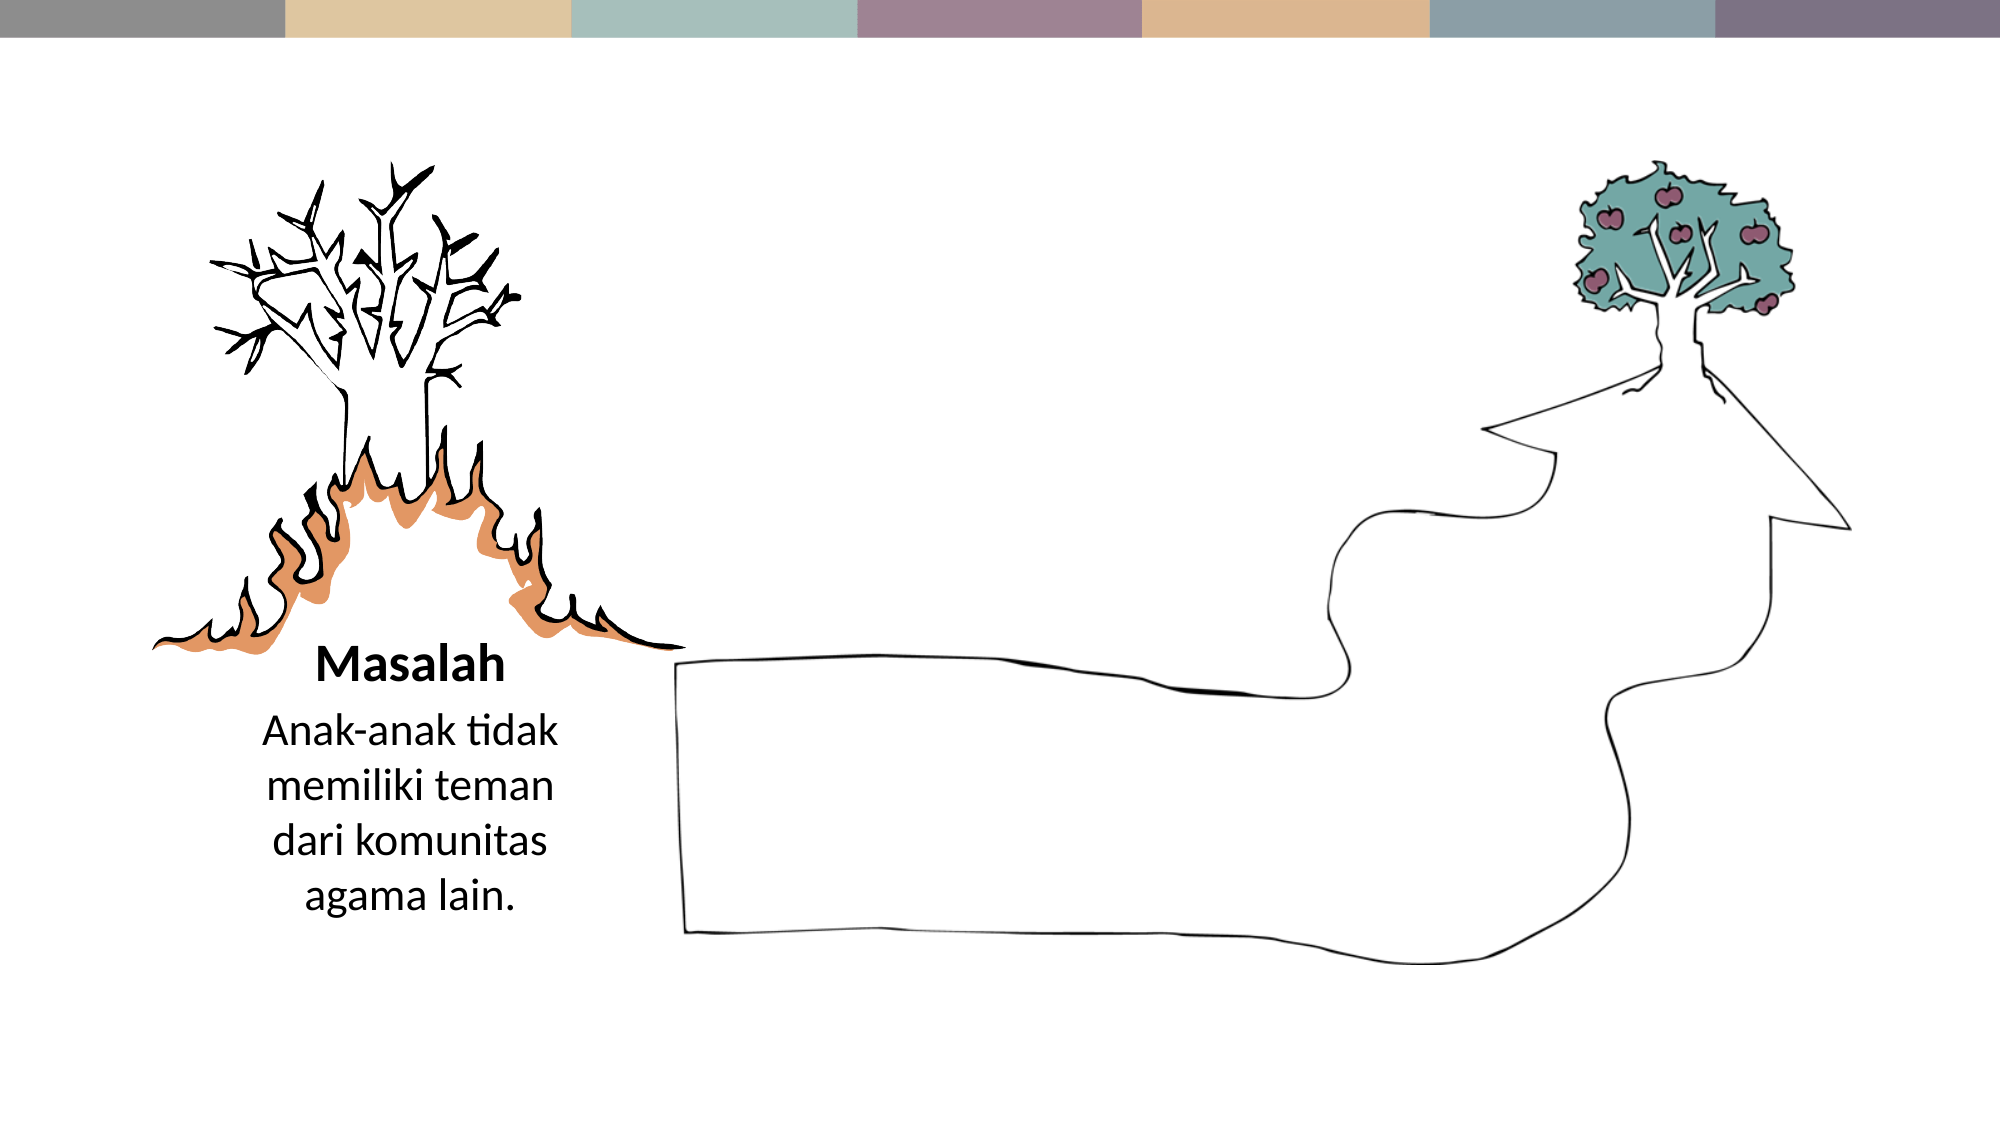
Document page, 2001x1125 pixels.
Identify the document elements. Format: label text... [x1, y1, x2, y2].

text_box Anak-anak tidak memiliki teman dari komunitas agama lain. [212, 692, 609, 928]
picture [0, 0, 2000, 38]
picture [152, 160, 1852, 965]
text_box Masalah [259, 663, 562, 692]
